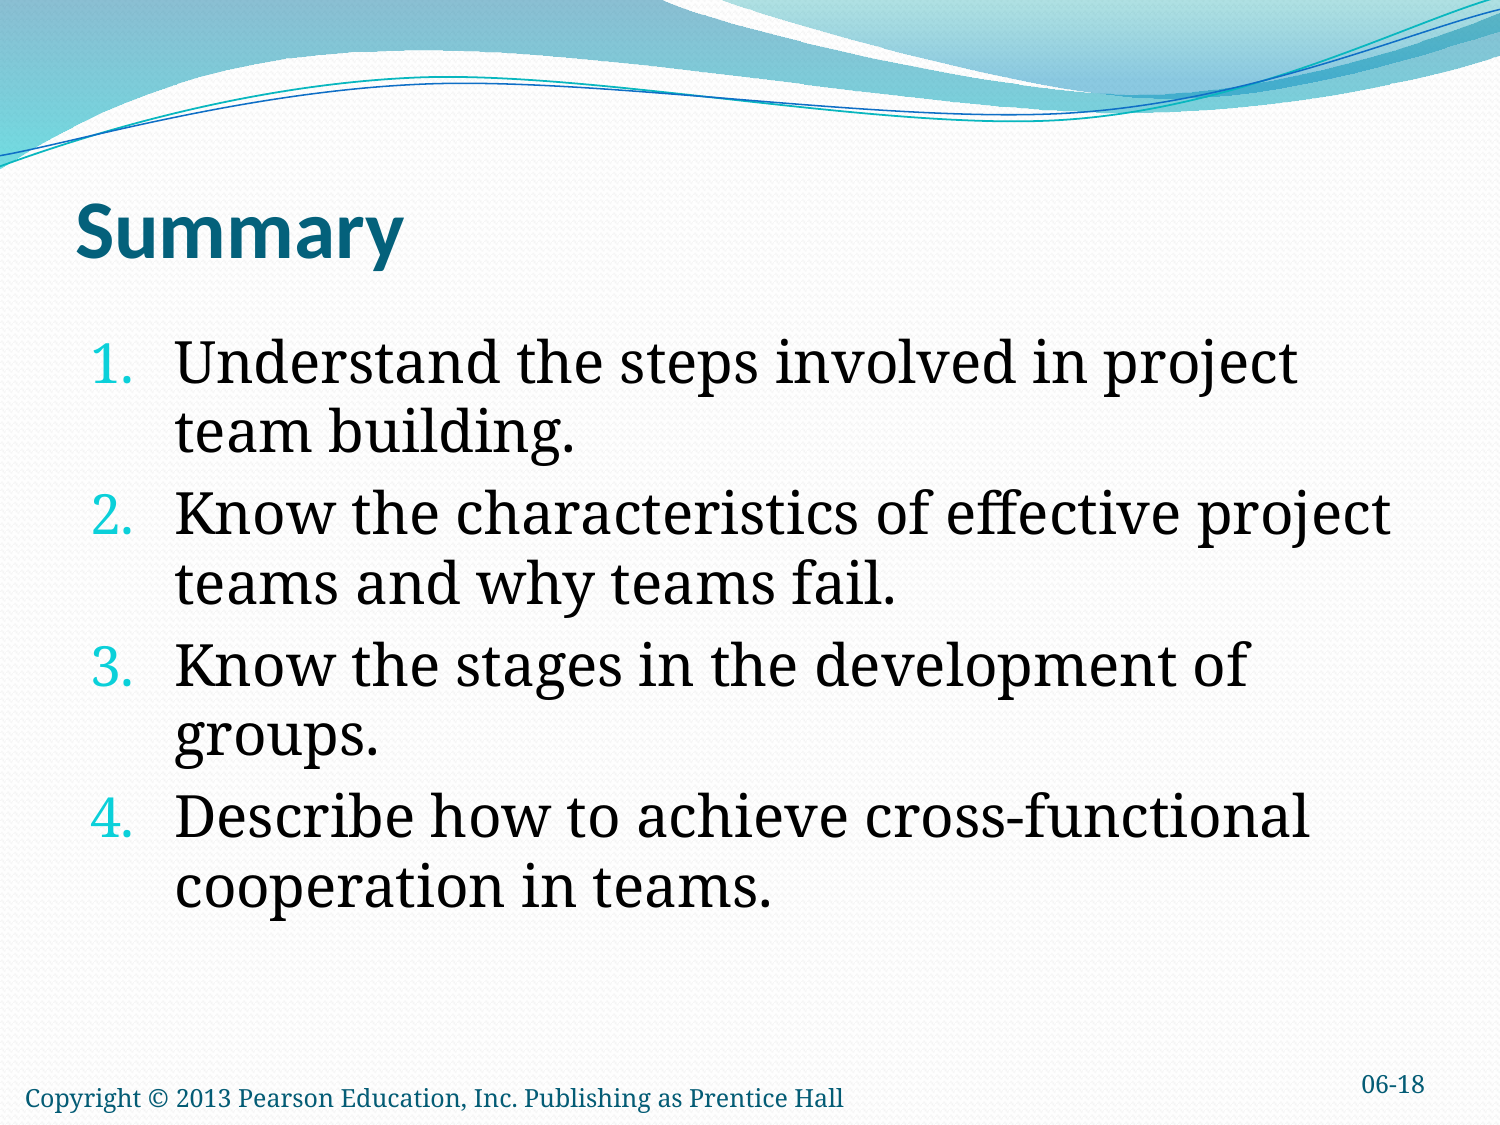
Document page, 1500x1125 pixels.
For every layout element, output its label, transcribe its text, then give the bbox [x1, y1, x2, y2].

list Understand the steps involved in project team building. Know the characteristics of effective project teams and why teams fail. Know the stages in the development of groups. Describe how to achieve cross-functional cooperation in teams. [74, 317, 1426, 1038]
slide_number 06-18 [1299, 1042, 1425, 1103]
title Summary [74, 87, 1426, 276]
